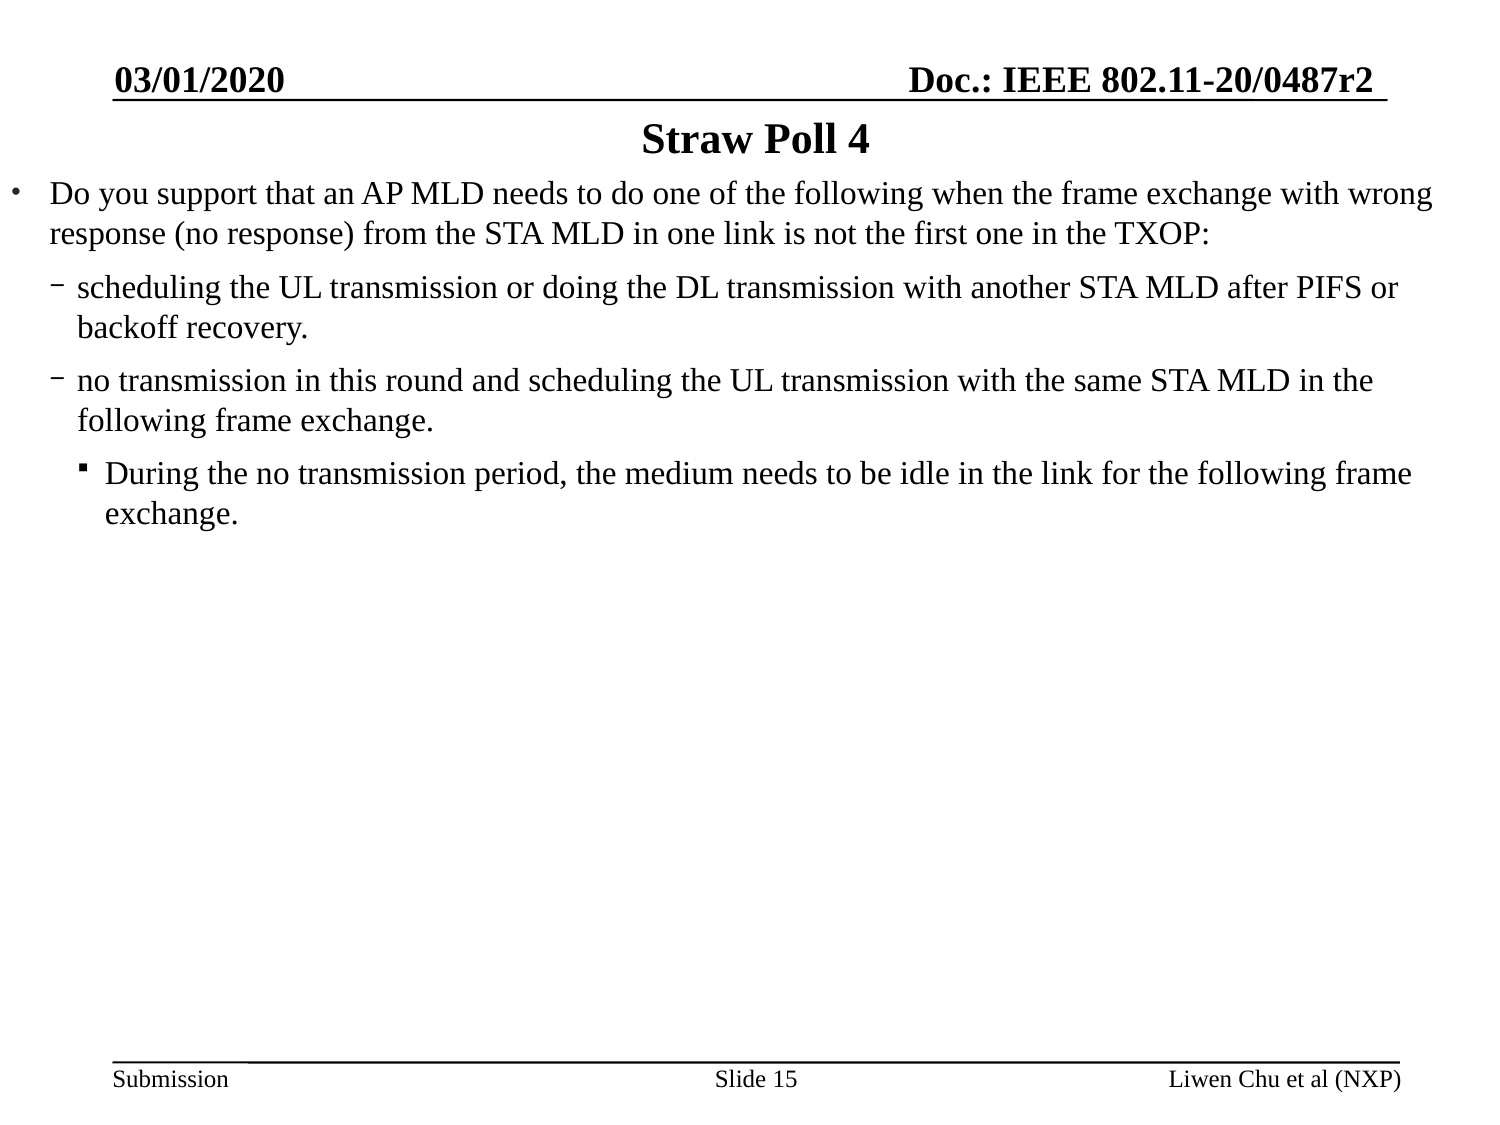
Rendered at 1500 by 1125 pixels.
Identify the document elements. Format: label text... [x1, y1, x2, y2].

slide_number Slide 15 [712, 1061, 800, 1093]
footer Liwen Chu et al (NXP) [1165, 1061, 1402, 1093]
title Straw Poll 4 [21, 105, 1491, 166]
text_box Do you support that an AP MLD needs to do one of the following when the frame exchange with wrong response (no response) from the STA MLD in one link is not the first one in the TXOP: scheduling the UL transmission or doing the DL transmission with another STA MLD after PIFS or backoff recovery. no transmission in this round and scheduling the UL transmission with the same STA MLD in the following frame exchange. During the no transmission period, the medium needs to be idle in the link for the following frame exchange. [0, 166, 1500, 563]
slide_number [114, 54, 288, 101]
